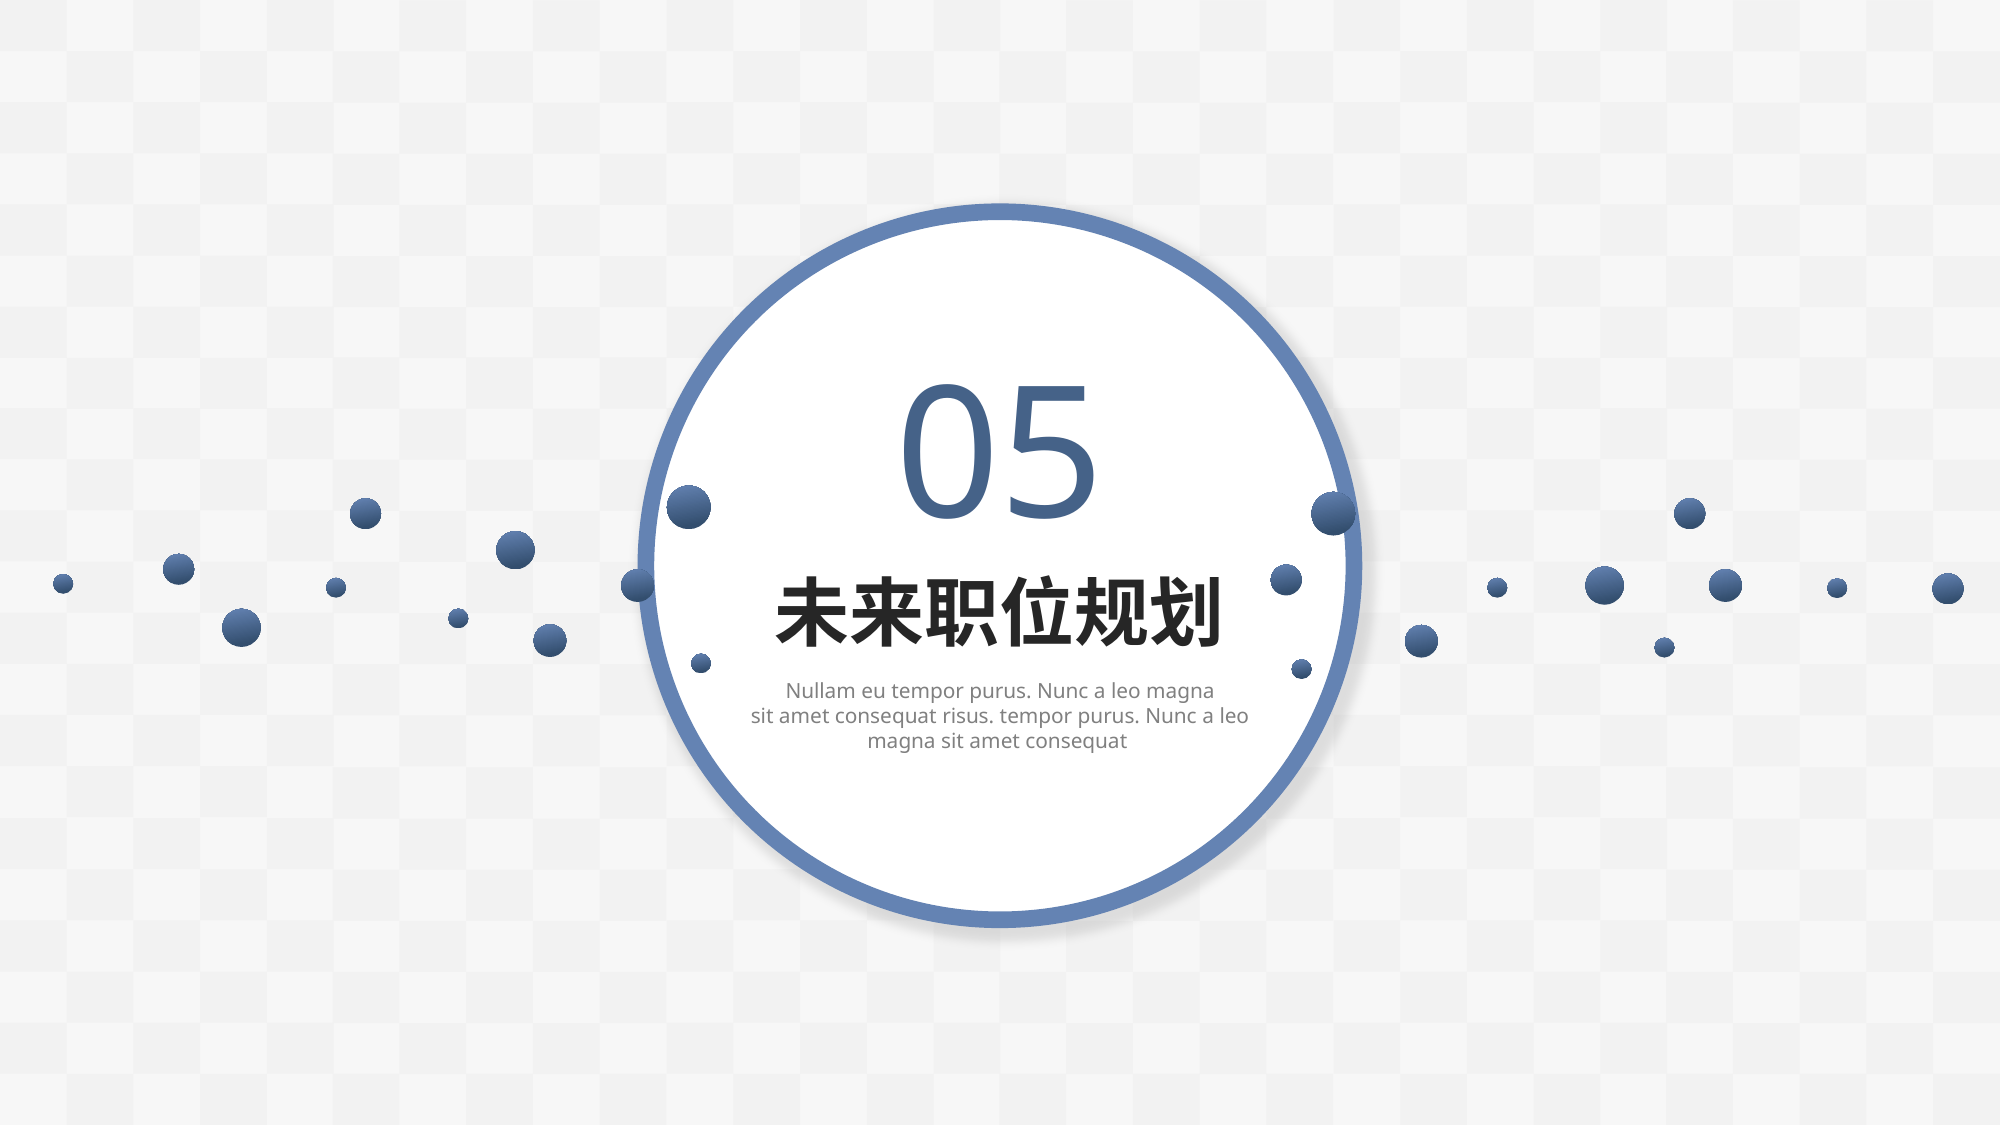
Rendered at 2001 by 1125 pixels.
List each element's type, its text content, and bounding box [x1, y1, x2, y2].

text_box [1826, 577, 1849, 600]
text_box [665, 484, 712, 531]
text_box [349, 497, 383, 531]
text_box Nullam eu tempor purus. Nunc a leo magna sit amet consequat risus. tempor purus. Nunc a leo magna sit amet consequat [728, 670, 1272, 785]
text_box [1584, 565, 1625, 606]
text_box [221, 607, 262, 649]
text_box [1269, 563, 1303, 597]
text_box [1290, 658, 1313, 681]
text_box [1310, 490, 1357, 537]
text_box [325, 576, 347, 599]
text_box [1931, 572, 1965, 606]
text_box [1708, 568, 1743, 604]
text_box [1403, 623, 1439, 659]
text_box [52, 573, 75, 595]
text_box [1486, 576, 1509, 599]
text_box [447, 607, 470, 630]
text_box [162, 552, 196, 586]
text_box 未来职位规划 [653, 558, 1346, 663]
text_box [1653, 636, 1676, 659]
text_box [644, 210, 1355, 646]
text_box [658, 663, 1342, 921]
text_box [532, 623, 568, 659]
text_box [1673, 497, 1707, 531]
text_box [620, 568, 655, 604]
text_box [495, 530, 536, 571]
text_box 05 [803, 326, 1196, 562]
text_box [690, 652, 712, 675]
